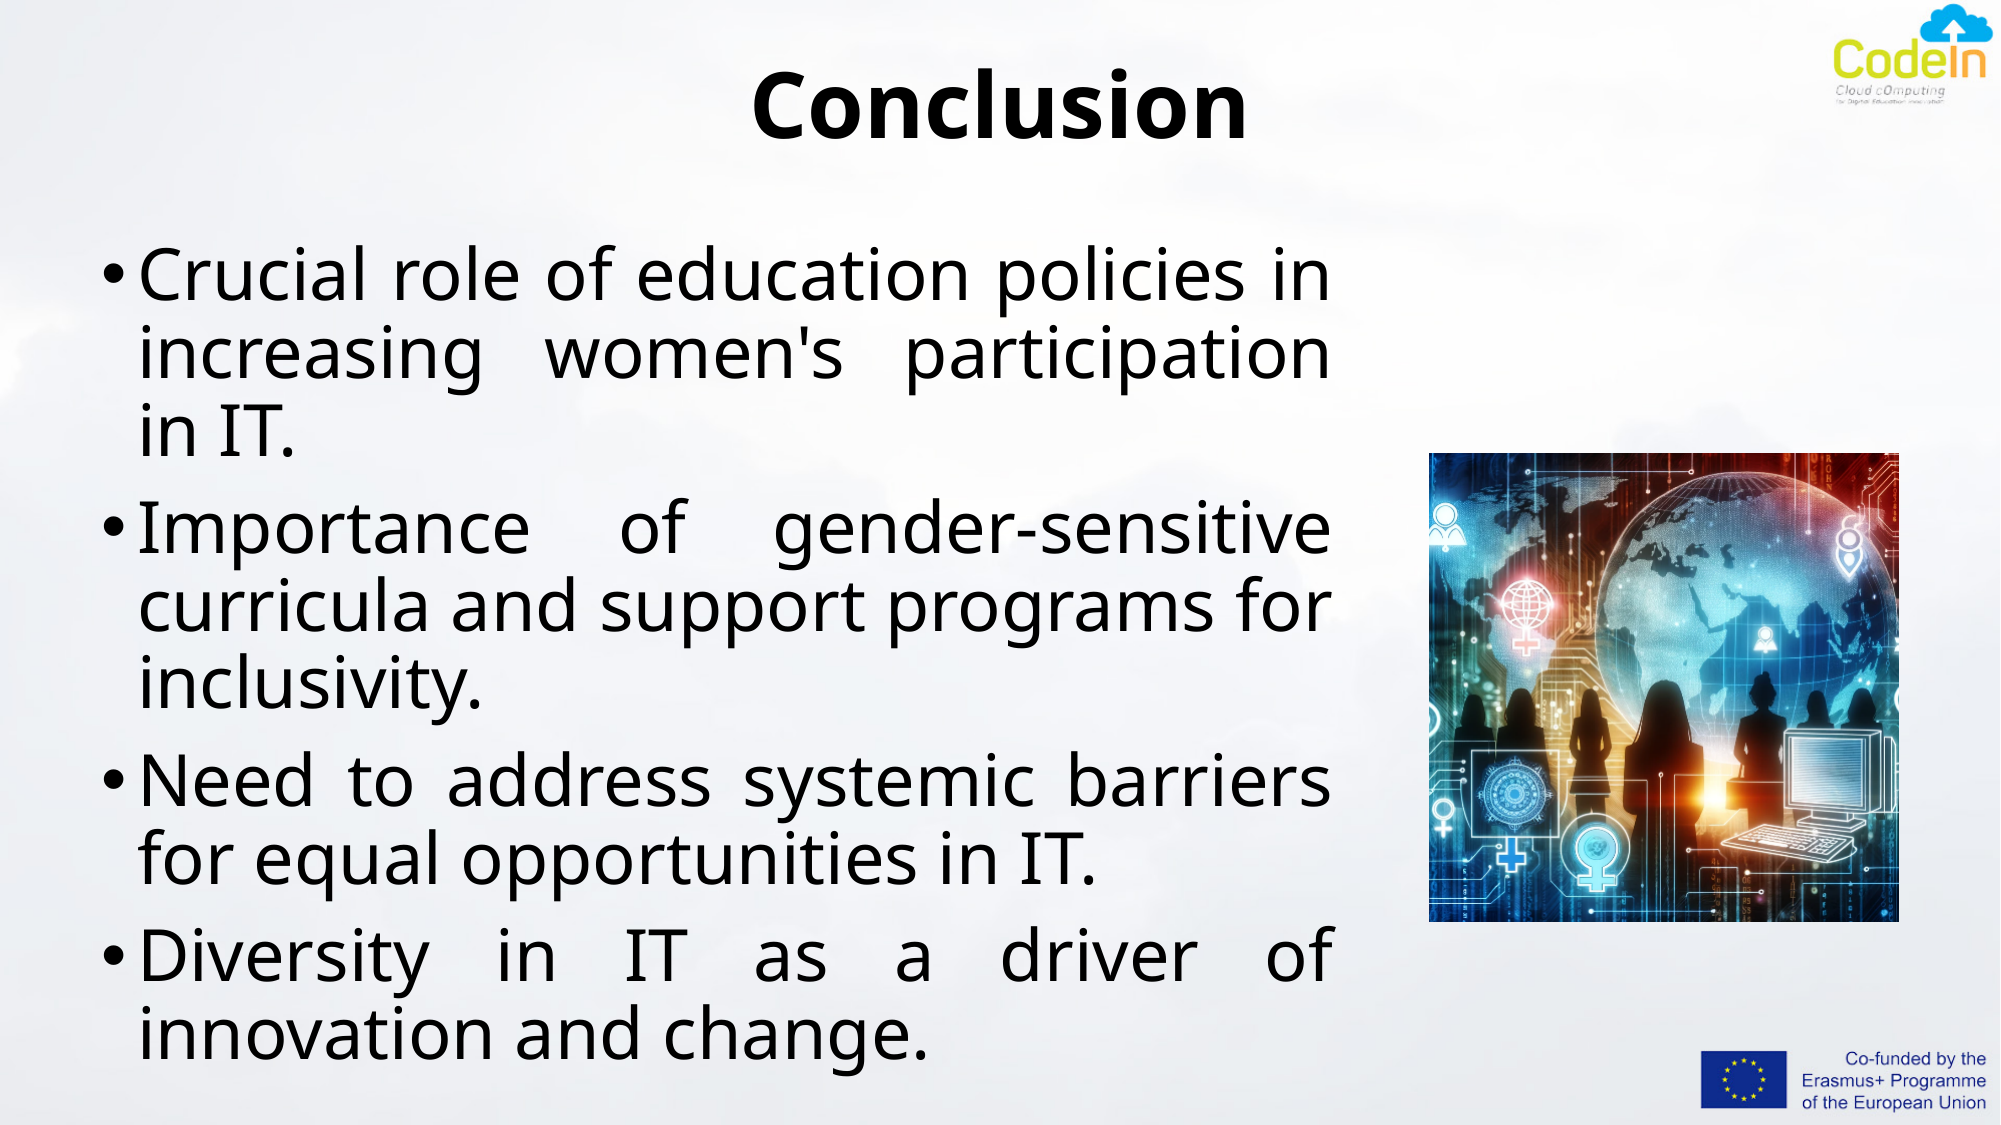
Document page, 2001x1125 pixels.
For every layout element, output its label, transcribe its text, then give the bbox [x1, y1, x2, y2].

list Crucial role of education policies in increasing women's participation in IT. Importance of gender-sensitive curricula and support programs for inclusivity. Need to address systemic barriers for equal opportunities in IT. Diversity in IT as a driver of innovation and change. [86, 231, 1349, 1095]
title Conclusion [137, 23, 1863, 195]
picture [0, 0, 2001, 1125]
